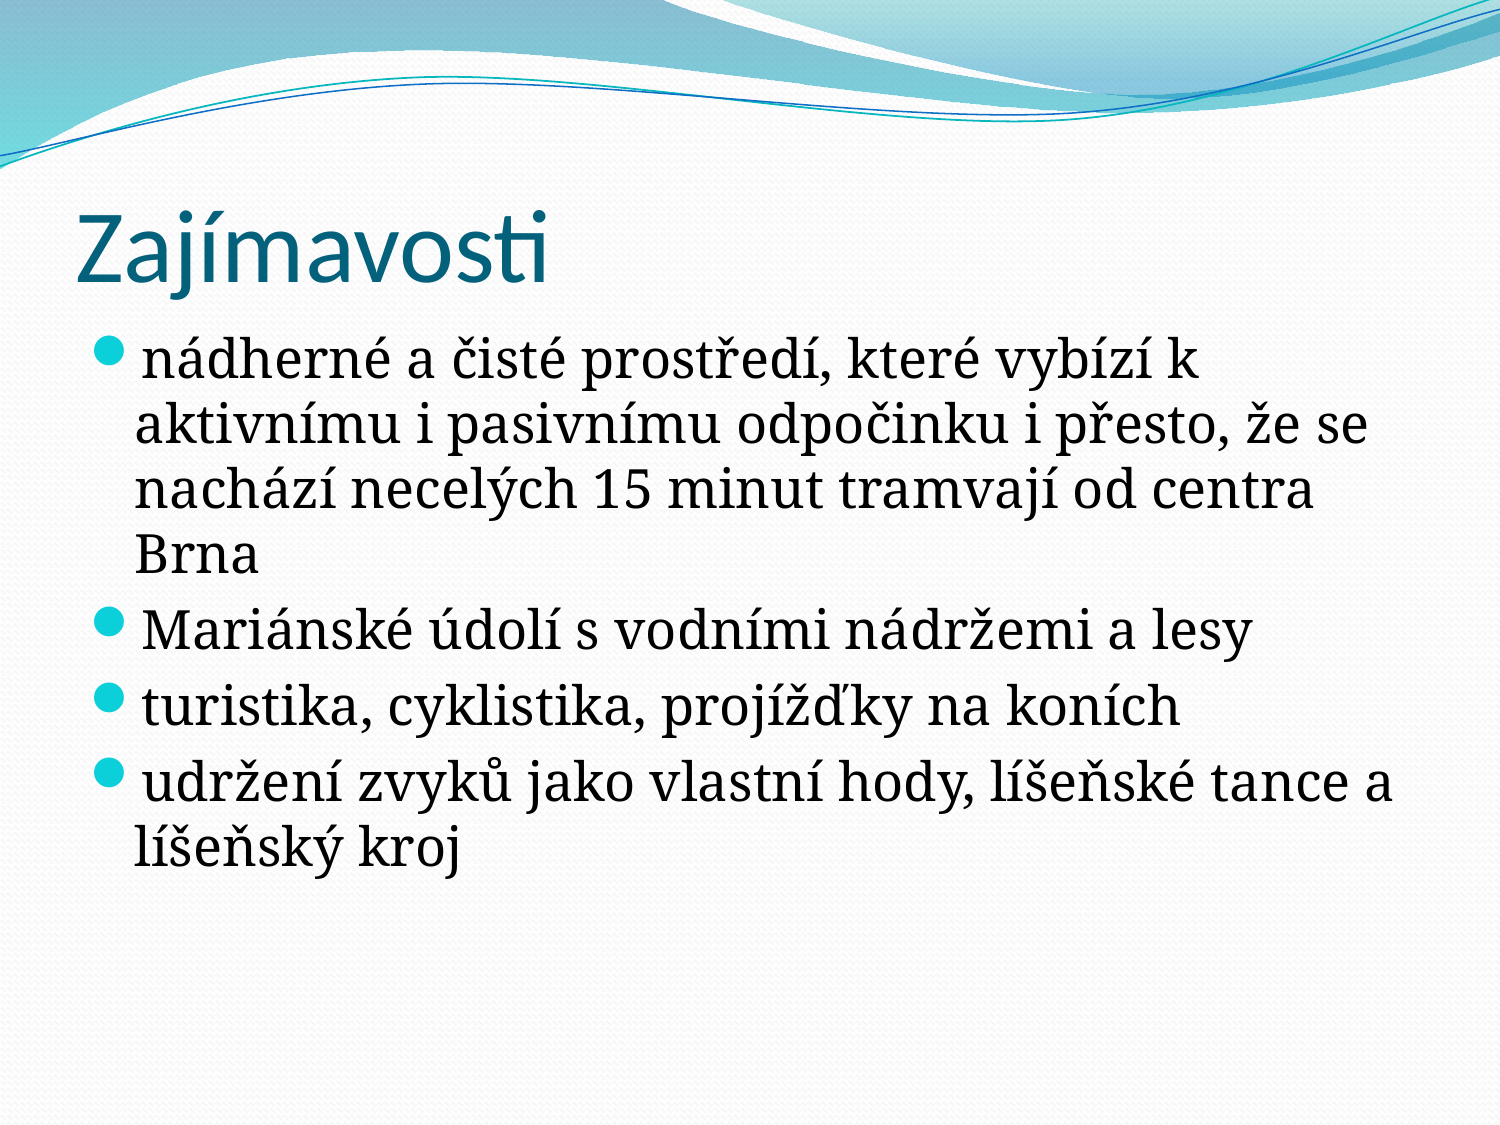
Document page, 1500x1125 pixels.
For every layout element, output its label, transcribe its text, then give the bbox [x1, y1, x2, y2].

title Zajímavosti [75, 115, 1425, 303]
list nádherné a čisté prostředí, které vybízí k aktivnímu i pasivnímu odpočinku i přesto, že se nachází necelých 15 minut tramvají od centra Brna Mariánské údolí s vodními nádržemi a lesy turistika, cyklistika, projížďky na koních udržení zvyků jako vlastní hody, líšeňské tance a líšeňský kroj [75, 317, 1425, 1038]
